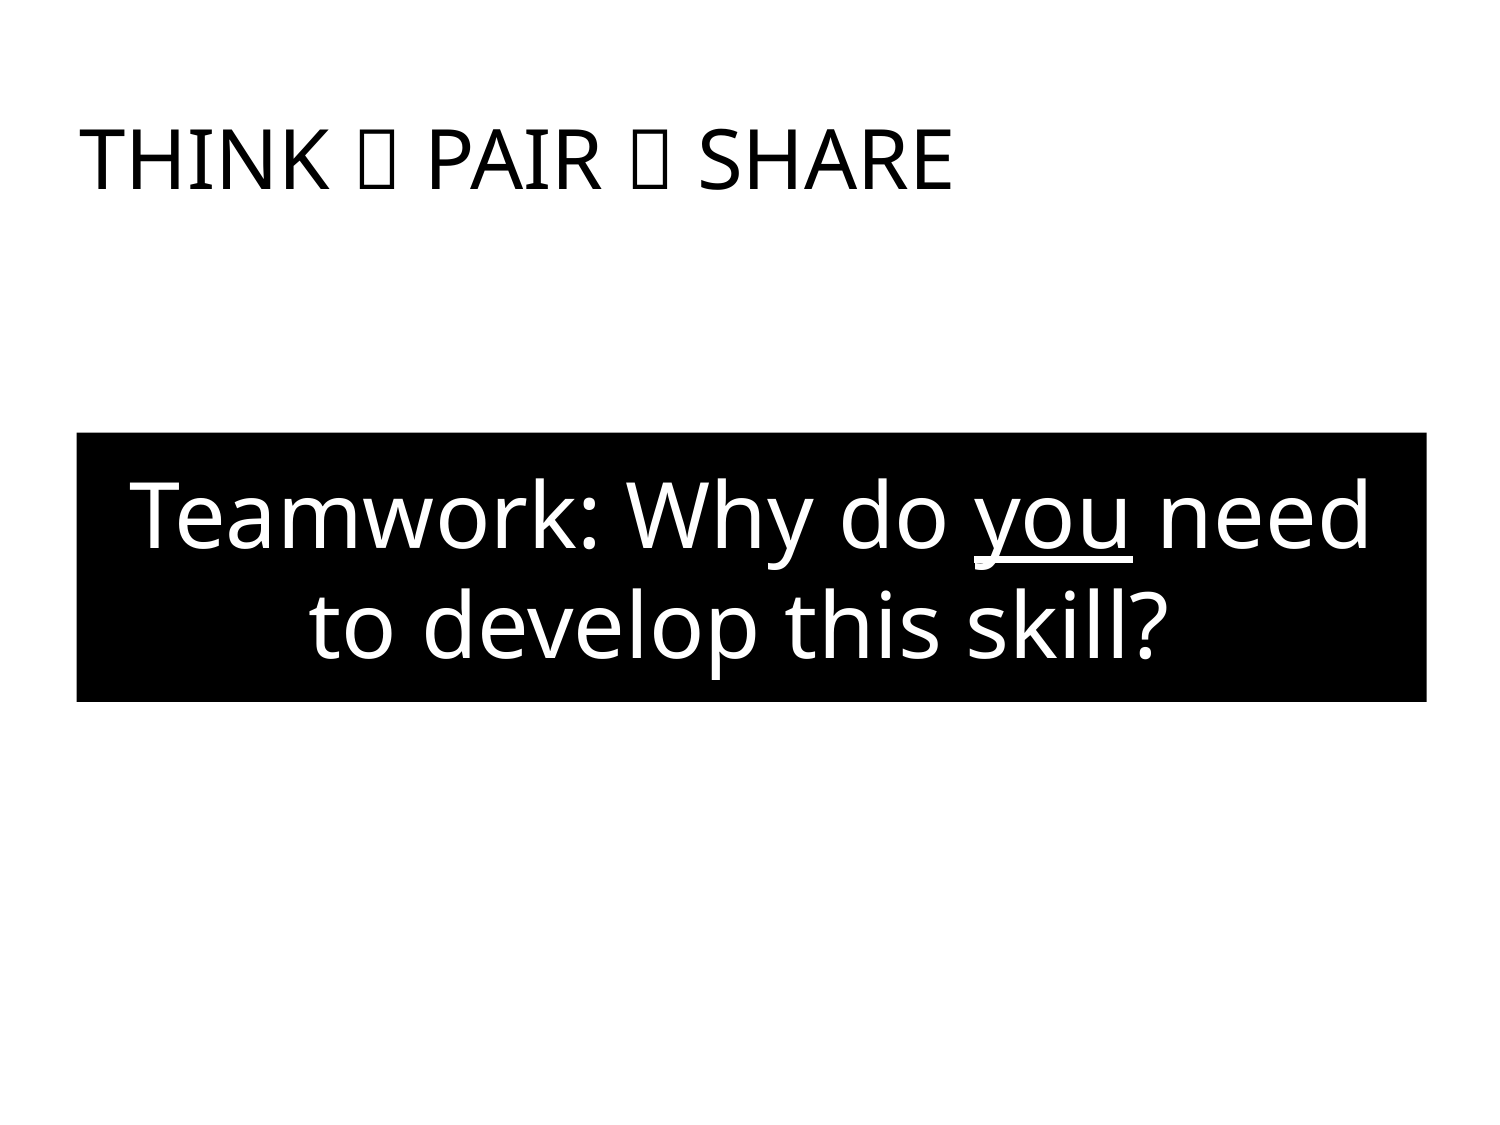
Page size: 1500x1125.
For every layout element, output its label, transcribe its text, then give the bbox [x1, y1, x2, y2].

title Teamwork: Why do you need to develop this skill? [76, 432, 1427, 702]
text_box THINK  PAIR  SHARE [64, 99, 1247, 214]
